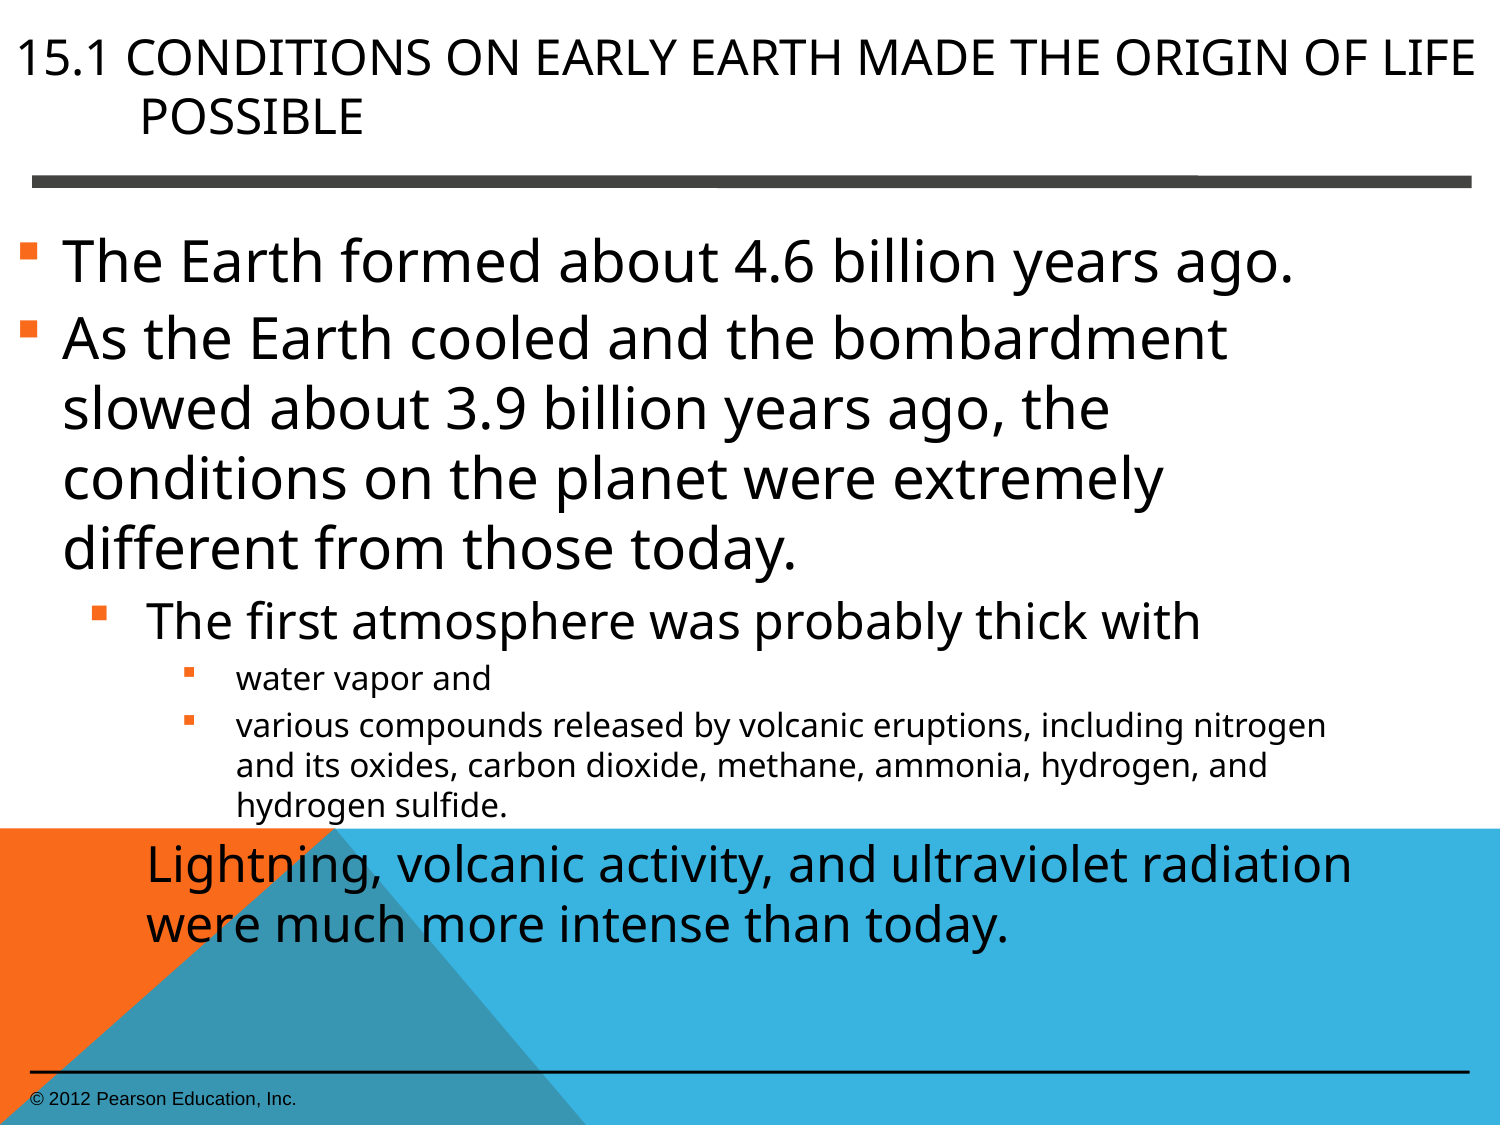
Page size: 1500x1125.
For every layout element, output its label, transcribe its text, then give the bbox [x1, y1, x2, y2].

text_box © 2012 Pearson Education, Inc. [29, 1086, 1470, 1110]
list The Earth formed about 4.6 billion years ago. As the Earth cooled and the bombardment slowed about 3.9 billion years ago, the conditions on the planet were extremely different from those today. The first atmosphere was probably thick with water vapor and various compounds released by volcanic eruptions, including nitrogen and its oxides, carbon dioxide, methane, ammonia, hydrogen, and hydrogen sulfide. Lightning, volcanic activity, and ultraviolet radiation were much more intense than today. [0, 216, 1400, 1090]
title 15.1 Conditions on early Earth made the origin of life possible [0, 17, 1500, 153]
